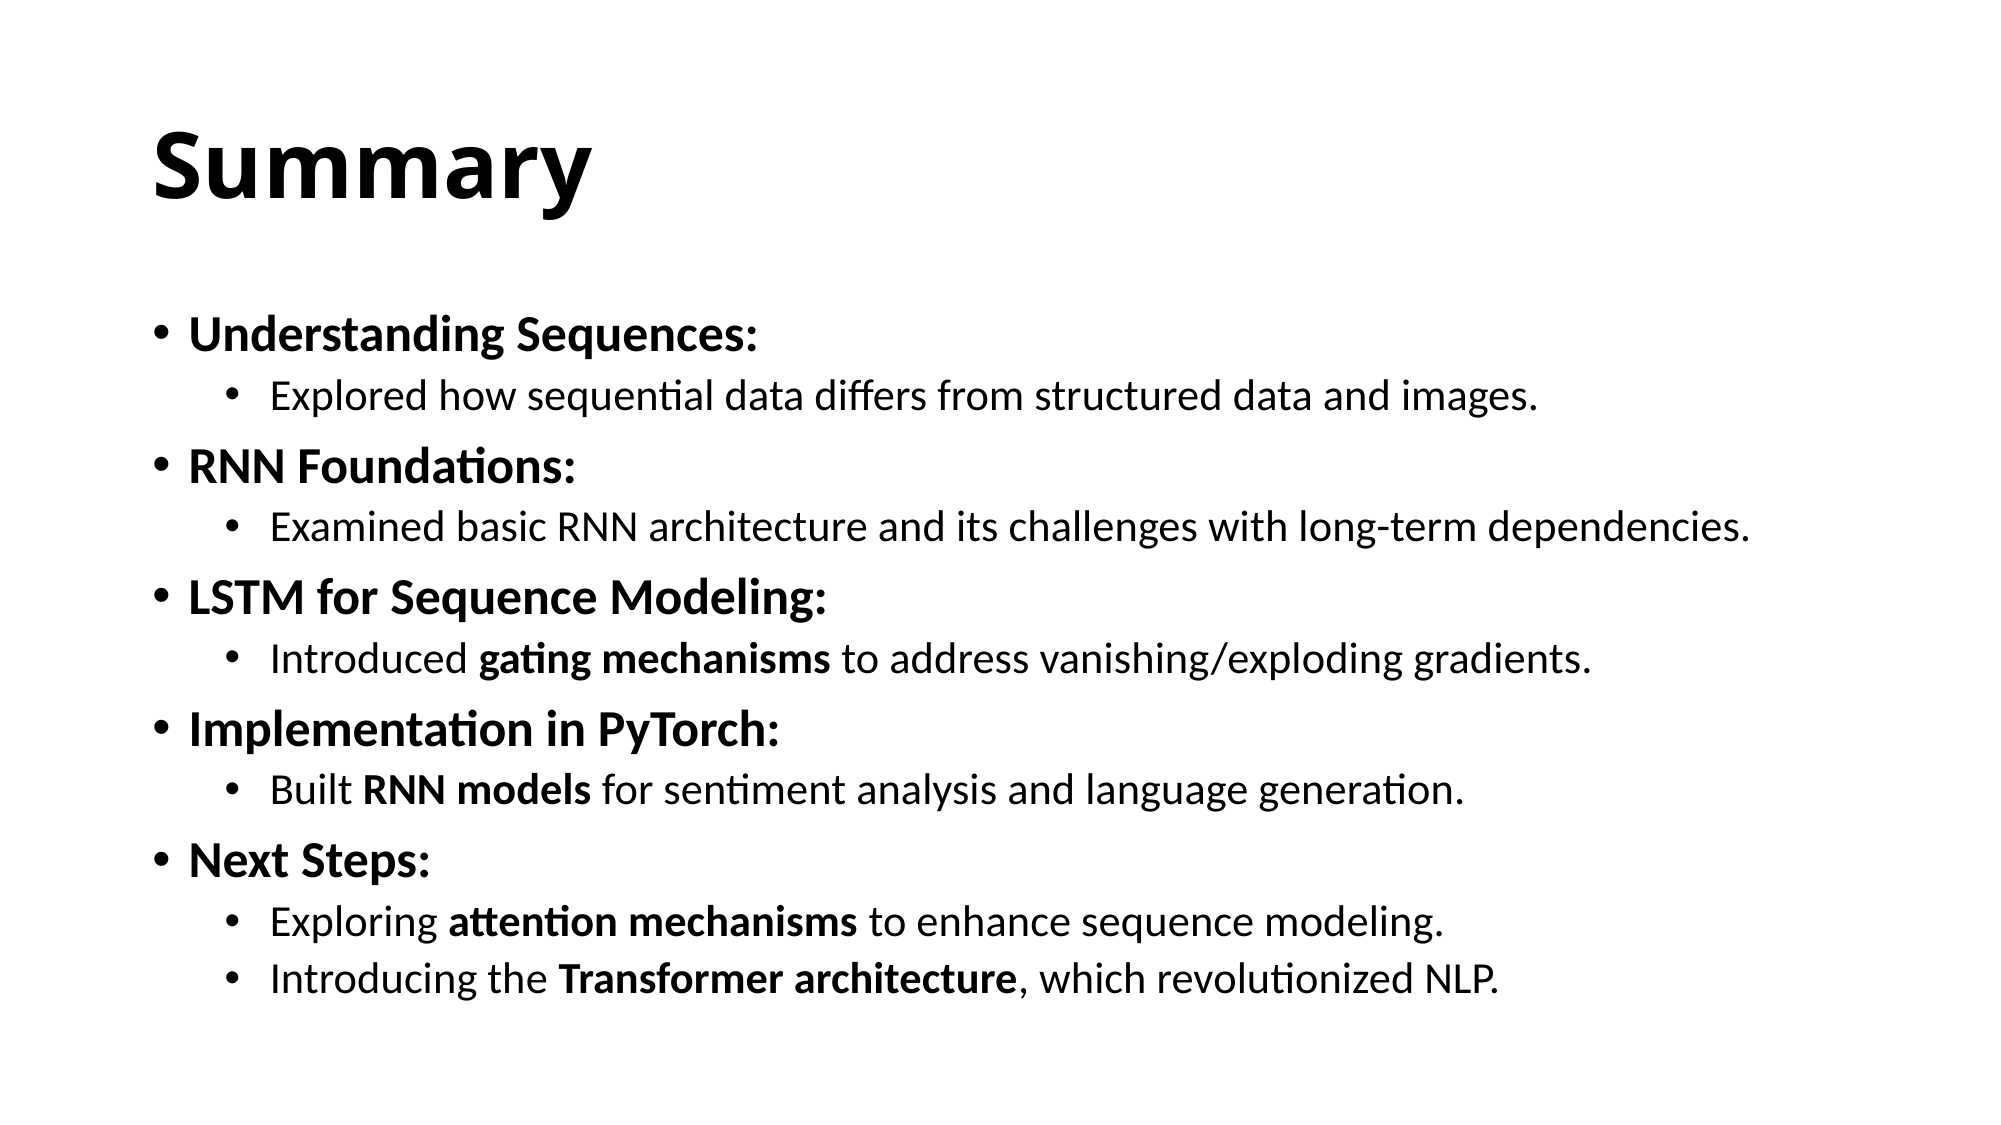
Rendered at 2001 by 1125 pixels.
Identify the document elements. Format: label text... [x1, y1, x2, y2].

list Understanding Sequences: Explored how sequential data differs from structured data and images. RNN Foundations: Examined basic RNN architecture and its challenges with long-term dependencies. LSTM for Sequence Modeling: Introduced gating mechanisms to address vanishing/exploding gradients. Implementation in PyTorch: Built RNN models for sentiment analysis and language generation. Next Steps: Exploring attention mechanisms to enhance sequence modeling. Introducing the Transformer architecture, which revolutionized NLP. [137, 299, 1863, 1014]
title Summary [137, 59, 1863, 278]
